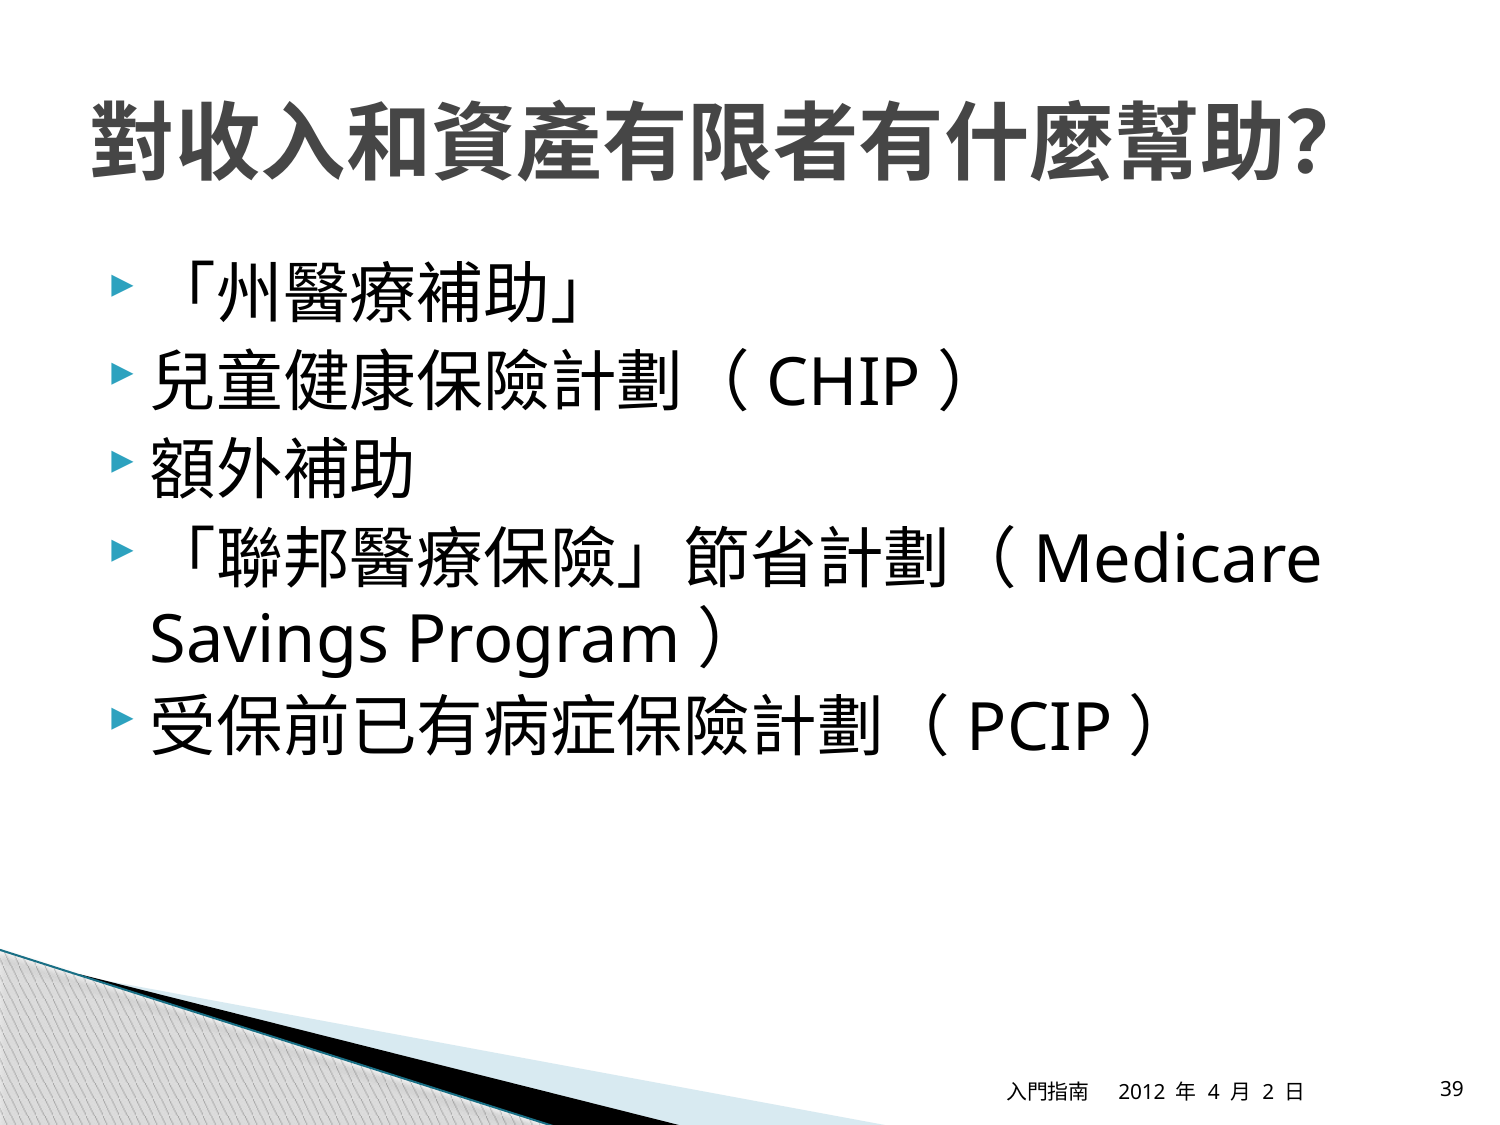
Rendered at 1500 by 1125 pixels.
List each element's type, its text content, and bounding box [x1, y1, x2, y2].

footer 入門指南 [718, 1051, 1105, 1112]
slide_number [1105, 1051, 1418, 1112]
slide_number 39 [1418, 1051, 1479, 1112]
list 「州醫療補助」 兒童健康保險計劃（CHIP） 額外補助 「聯邦醫療保險」節省計劃（Medicare Savings Program） 受保前已有病症保險計劃（PCIP） [75, 243, 1425, 986]
title 對收入和資產有限者有什麼幫助？ [75, 45, 1425, 233]
